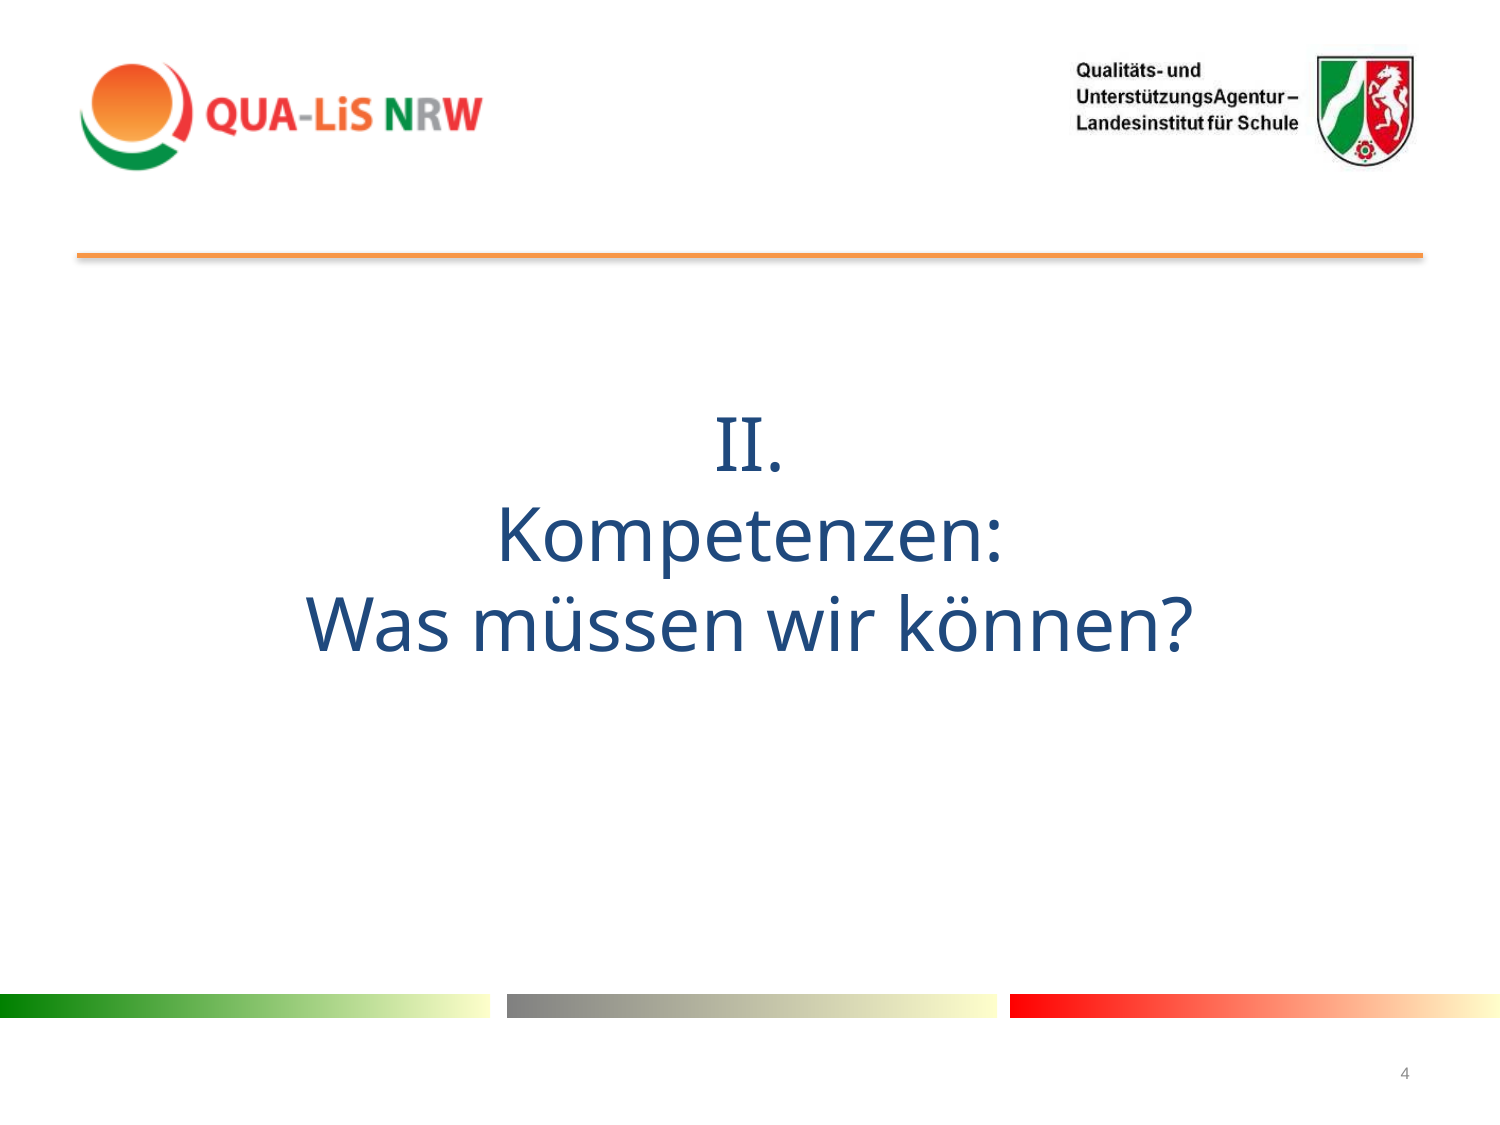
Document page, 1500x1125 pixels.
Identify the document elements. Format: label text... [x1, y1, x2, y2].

slide_number 4 [1074, 1042, 1425, 1103]
picture [77, 55, 490, 175]
text_box II. Kompetenzen: Was müssen wir können? [0, 389, 1500, 674]
picture [1069, 44, 1419, 175]
